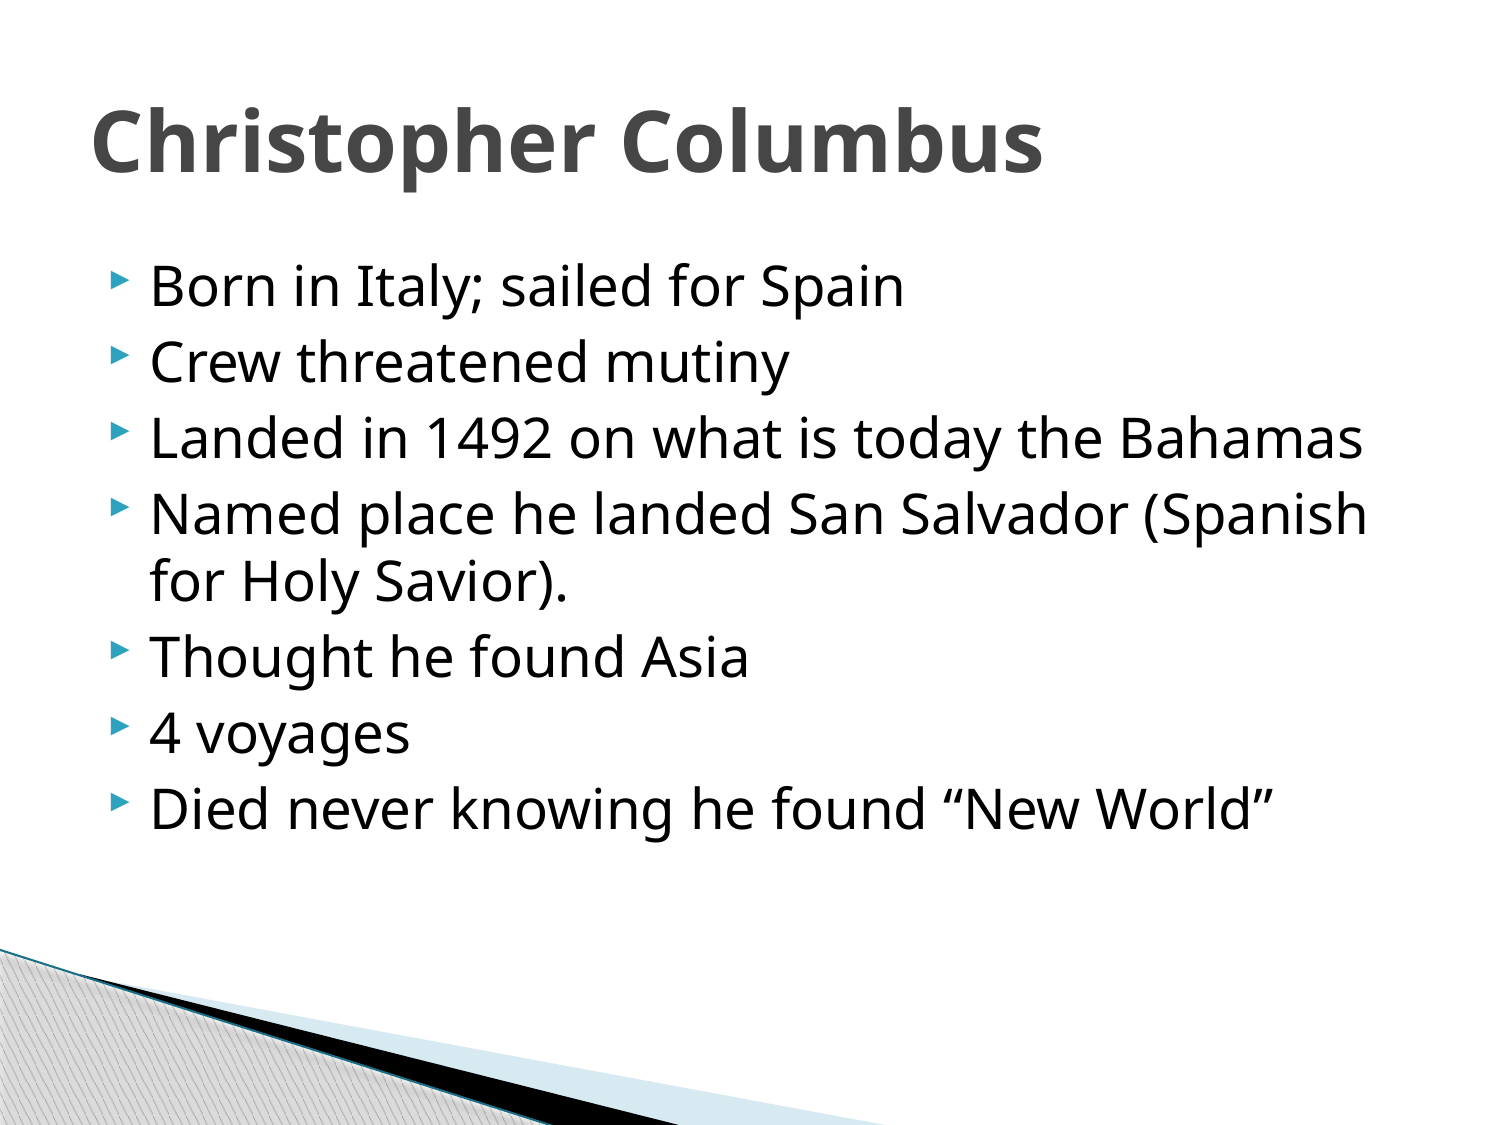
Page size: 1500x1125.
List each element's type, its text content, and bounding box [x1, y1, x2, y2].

list Born in Italy; sailed for Spain Crew threatened mutiny Landed in 1492 on what is today the Bahamas Named place he landed San Salvador (Spanish for Holy Savior). Thought he found Asia 4 voyages Died never knowing he found “New World” [75, 243, 1425, 986]
title Christopher Columbus [75, 45, 1425, 233]
